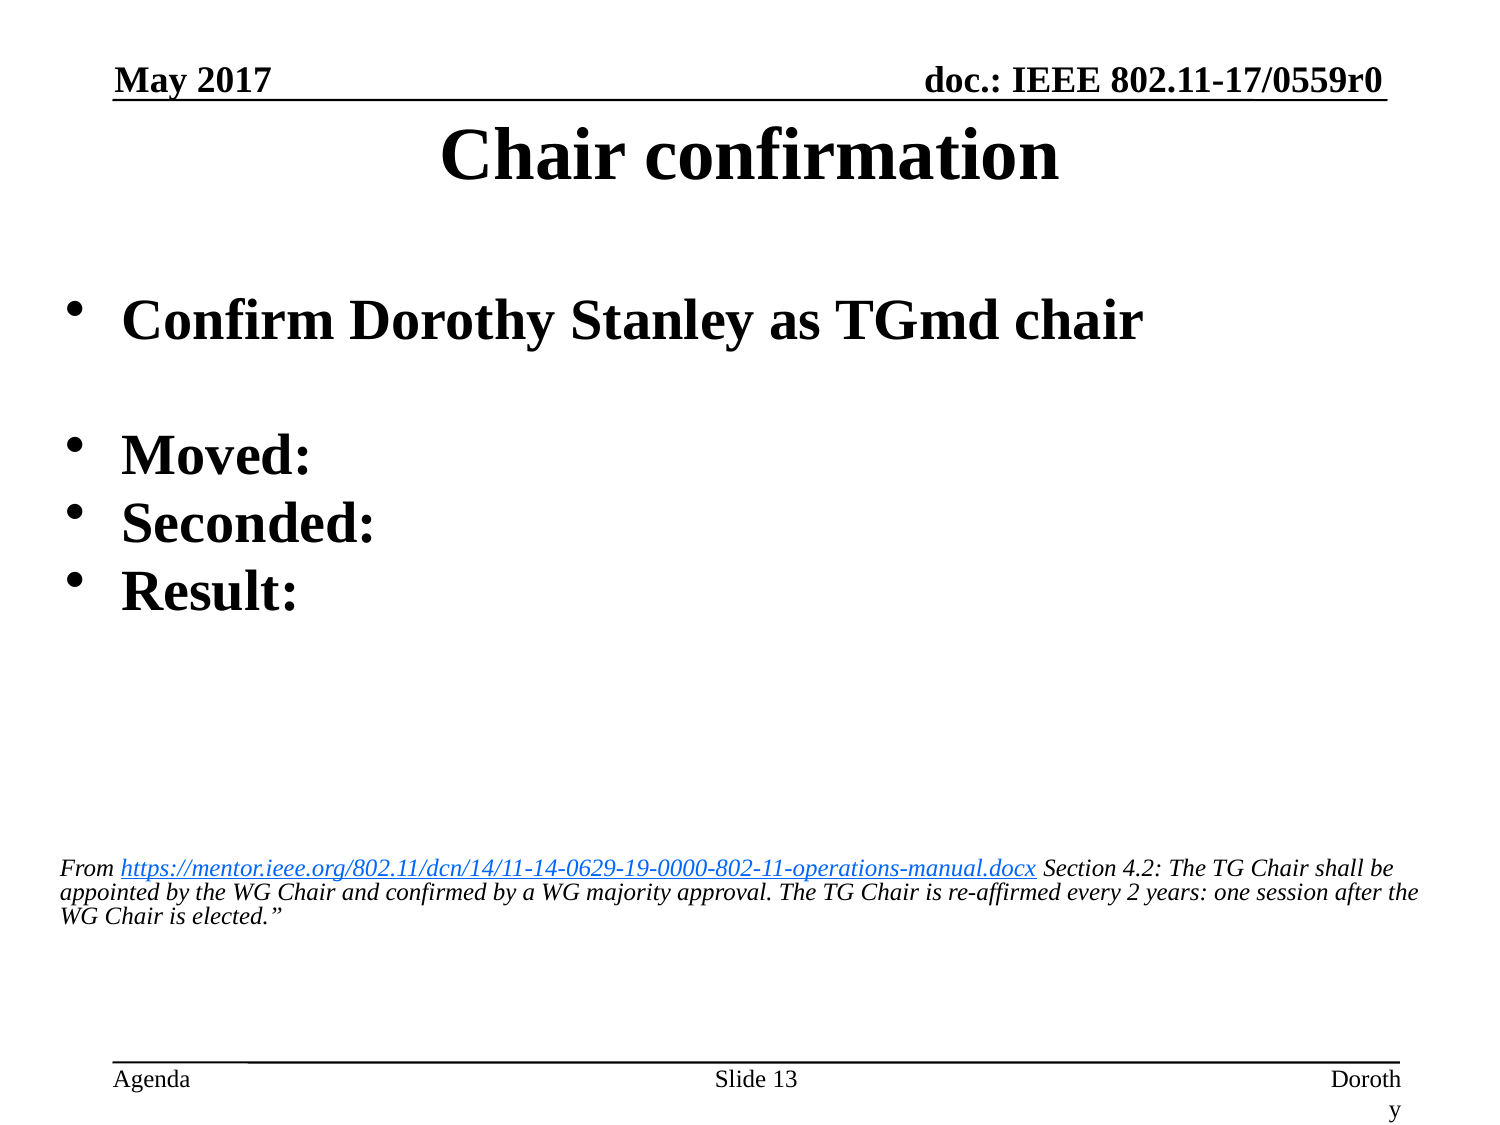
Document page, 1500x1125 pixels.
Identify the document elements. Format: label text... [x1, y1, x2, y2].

text_box Confirm Dorothy Stanley as TGmd chair Moved: Seconded: Result: [50, 287, 1450, 725]
title Chair confirmation [112, 112, 1388, 188]
footer Dorothy Stanley, HP Enterprise [1325, 1062, 1402, 1093]
slide_number Slide 13 [712, 1062, 800, 1093]
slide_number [114, 54, 425, 100]
text_box From https://mentor.ieee.org/802.11/dcn/14/11-14-0629-19-0000-802-11-operations-manual.docx Section 4.2: The TG Chair shall be appointed by the WG Chair and confirmed by a WG majority approval. The TG Chair is re-affirmed every 2 years: one session after the WG Chair is elected.” [45, 849, 1438, 937]
